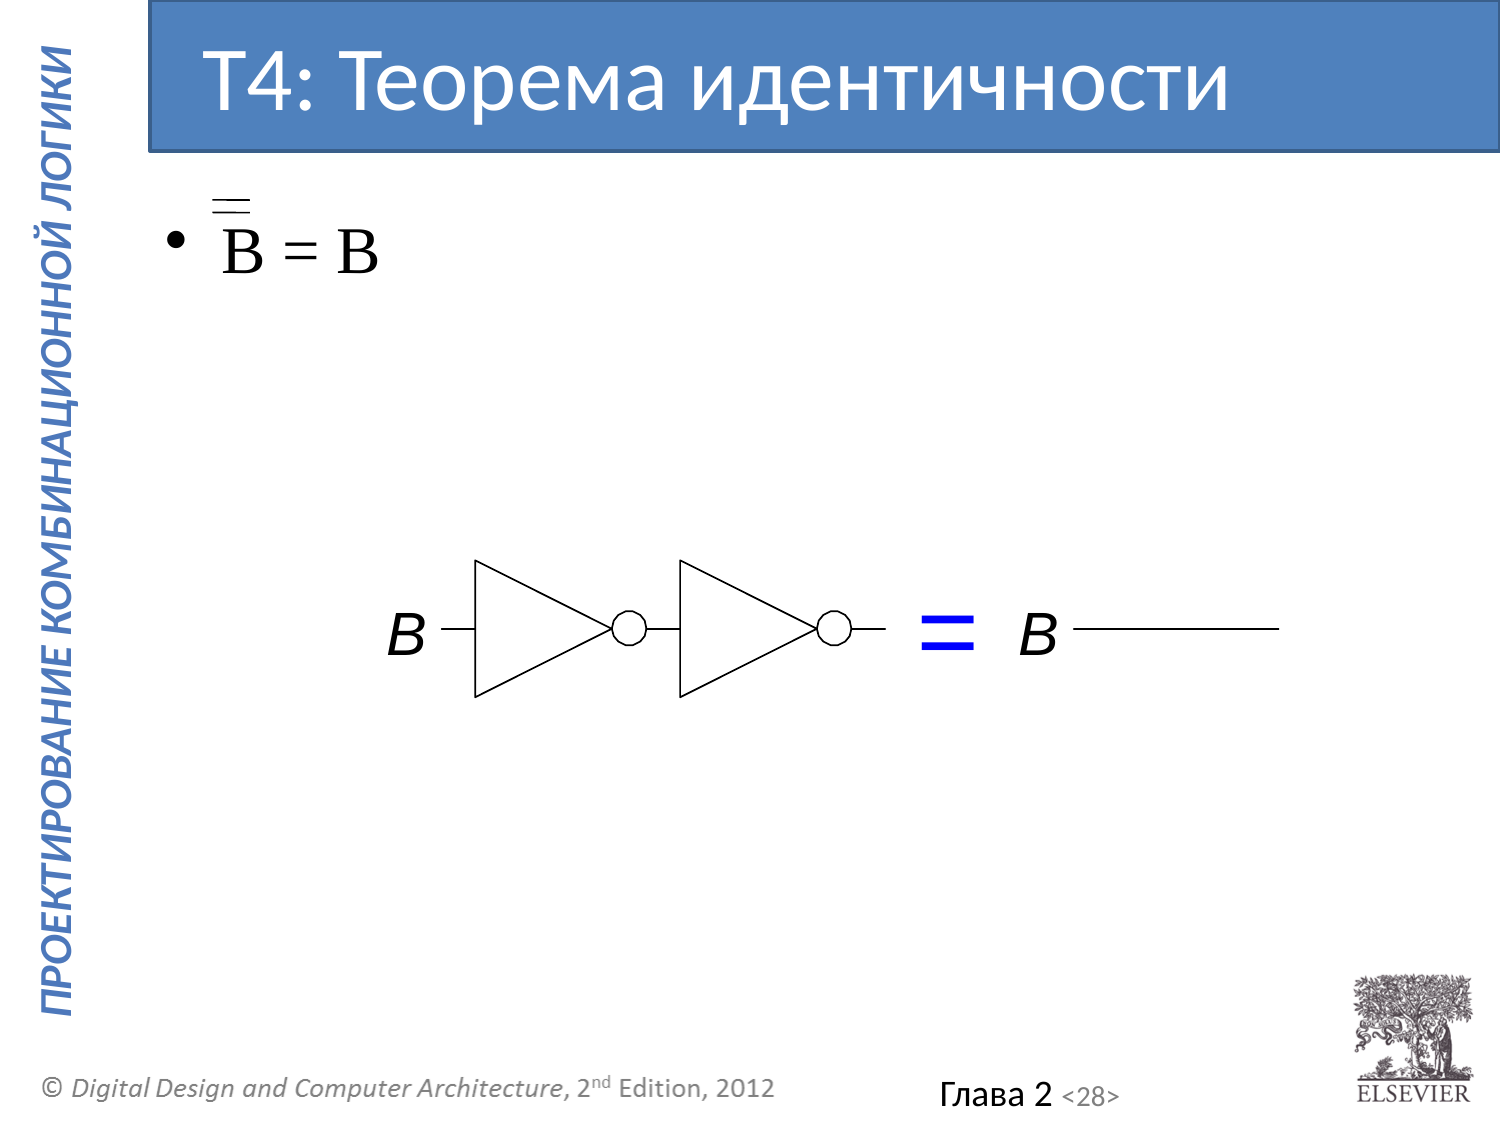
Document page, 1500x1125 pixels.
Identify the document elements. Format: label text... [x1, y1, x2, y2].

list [324, 537, 1288, 737]
text_box B = B [150, 199, 1450, 1013]
picture [0, 0, 1500, 1125]
text_box T4: Теорема идентичности [187, 11, 1488, 136]
